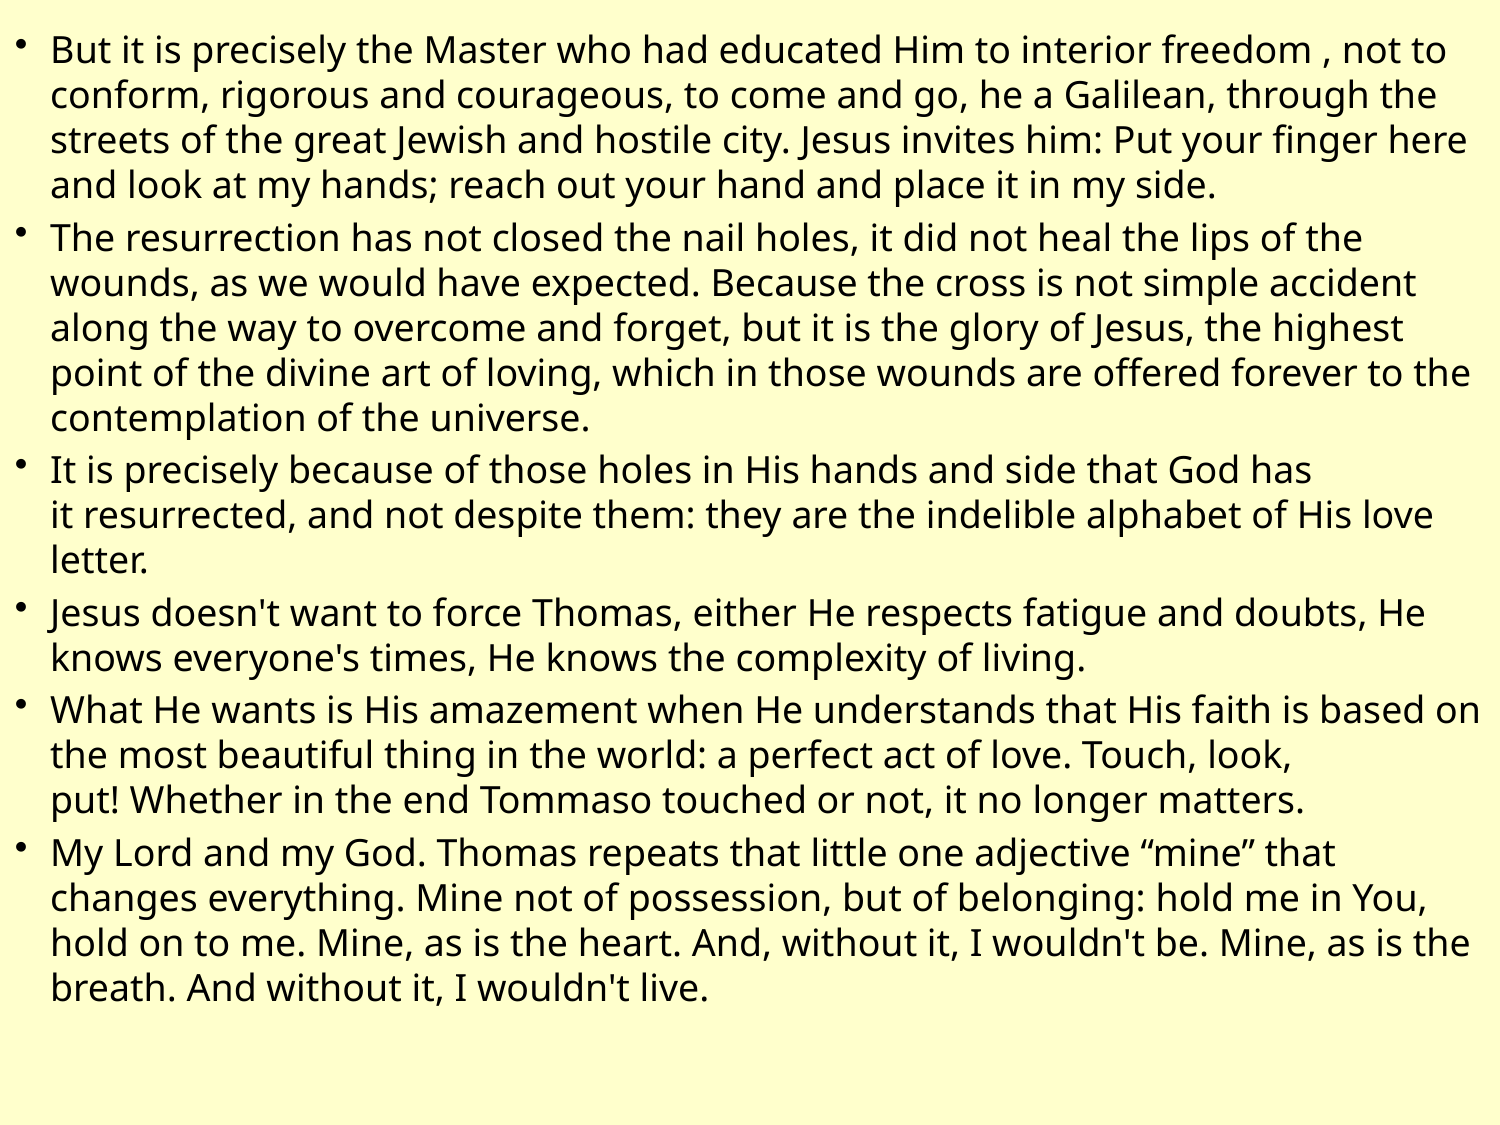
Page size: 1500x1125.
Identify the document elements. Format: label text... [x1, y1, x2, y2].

text_box But it is precisely the Master who had educated Him to interior freedom , not to conform, rigorous and courageous, to come and go, he a Galilean, through the streets of the great Jewish and hostile city. Jesus invites him: Put your finger here and look at my hands; reach out your hand and place it in my side. The resurrection has not closed the nail holes, it did not heal the lips of the wounds, as we would have expected. Because the cross is not simple accident along the way to overcome and forget, but it is the glory of Jesus, the highest point of the divine art of loving, which in those wounds are offered forever to the contemplation of the universe. It is precisely because of those holes in His hands and side that God has it resurrected, and not despite them: they are the indelible alphabet of His love letter. Jesus doesn't want to force Thomas, either He respects fatigue and doubts, He knows everyone's times, He knows the complexity of living. What He wants is His amazement when He understands that His faith is based on the most beautiful thing in the world: a perfect act of love. Touch, look, put! Whether in the end Tommaso touched or not, it no longer matters. My Lord and my God. Thomas repeats that little one adjective “mine” that changes everything. Mine not of possession, but of belonging: hold me in You, hold on to me. Mine, as is the heart. And, without it, I wouldn't be. Mine, as is the breath. And without it, I wouldn't live. [0, 19, 1500, 1017]
